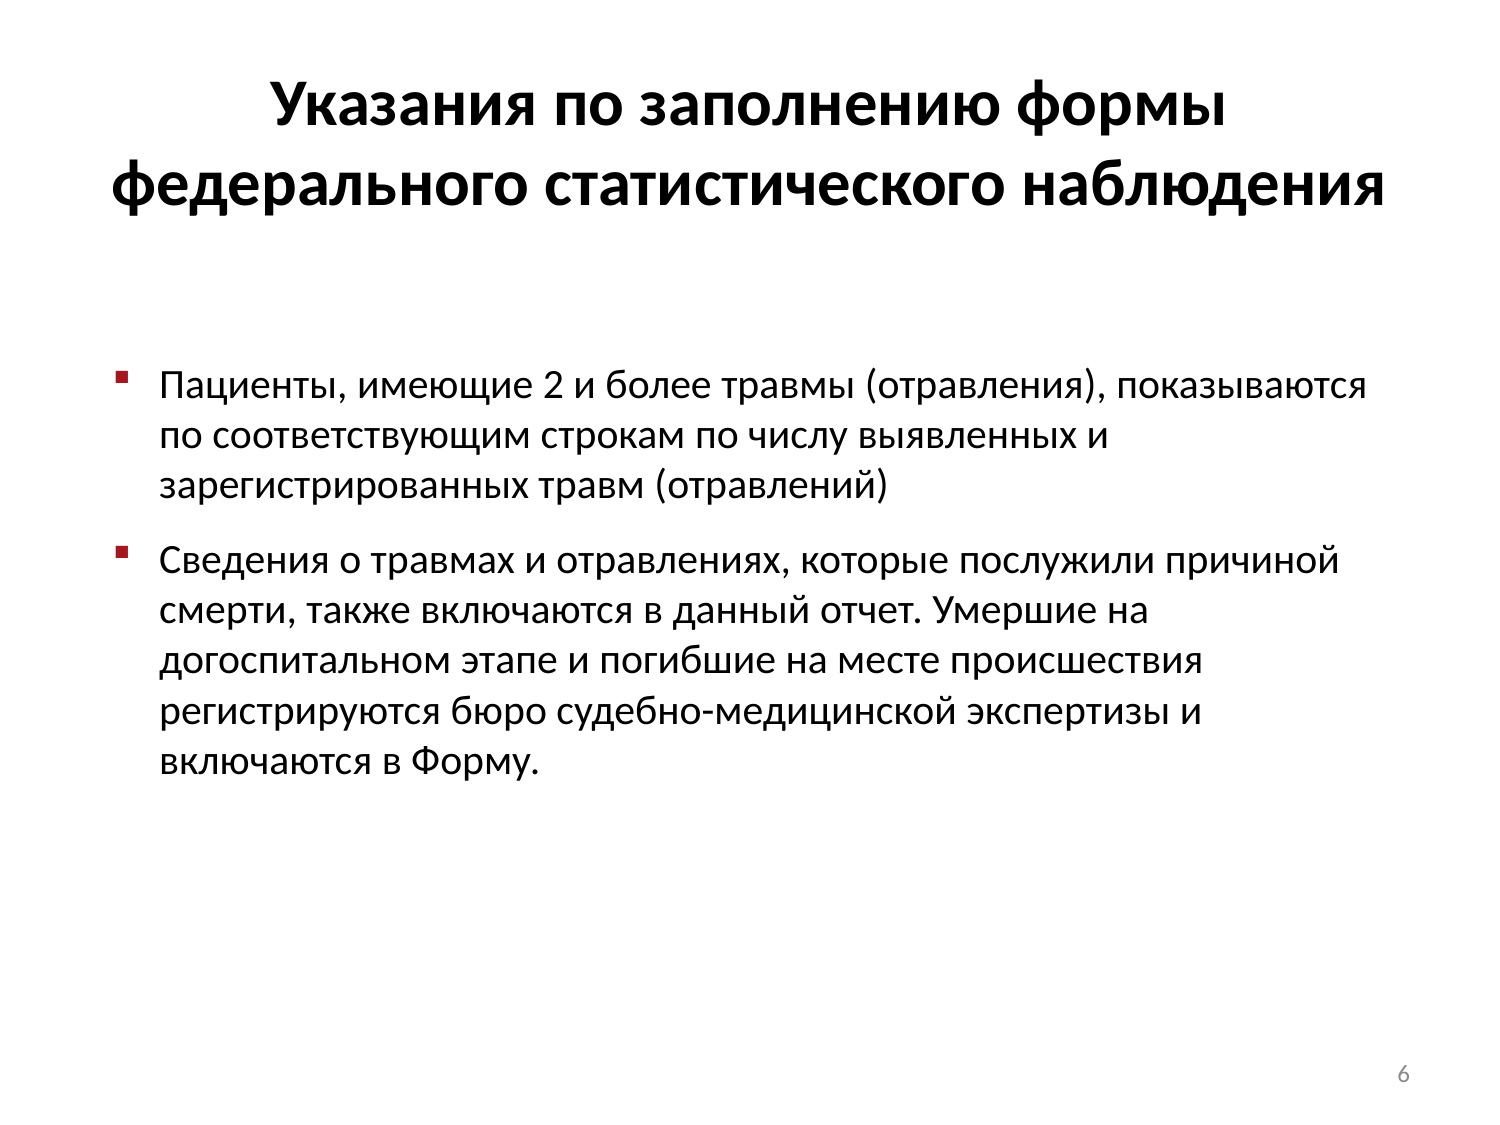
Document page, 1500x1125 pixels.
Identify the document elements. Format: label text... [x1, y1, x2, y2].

text_box Пациенты, имеющие 2 и более травмы (отравления), показываются по соответствующим строкам по числу выявленных и зарегистрированных травм (отравлений) Сведения о травмах и отравлениях, которые послужили причиной смерти, также включаются в данный отчет. Умершие на догоспитальном этапе и погибшие на месте происшествия регистрируются бюро судебно-медицинской экспертизы и включаются в Форму. [97, 349, 1409, 865]
title Указания по заполнению формы федерального статистического наблюдения [75, 45, 1425, 233]
slide_number 6 [1074, 1042, 1425, 1103]
